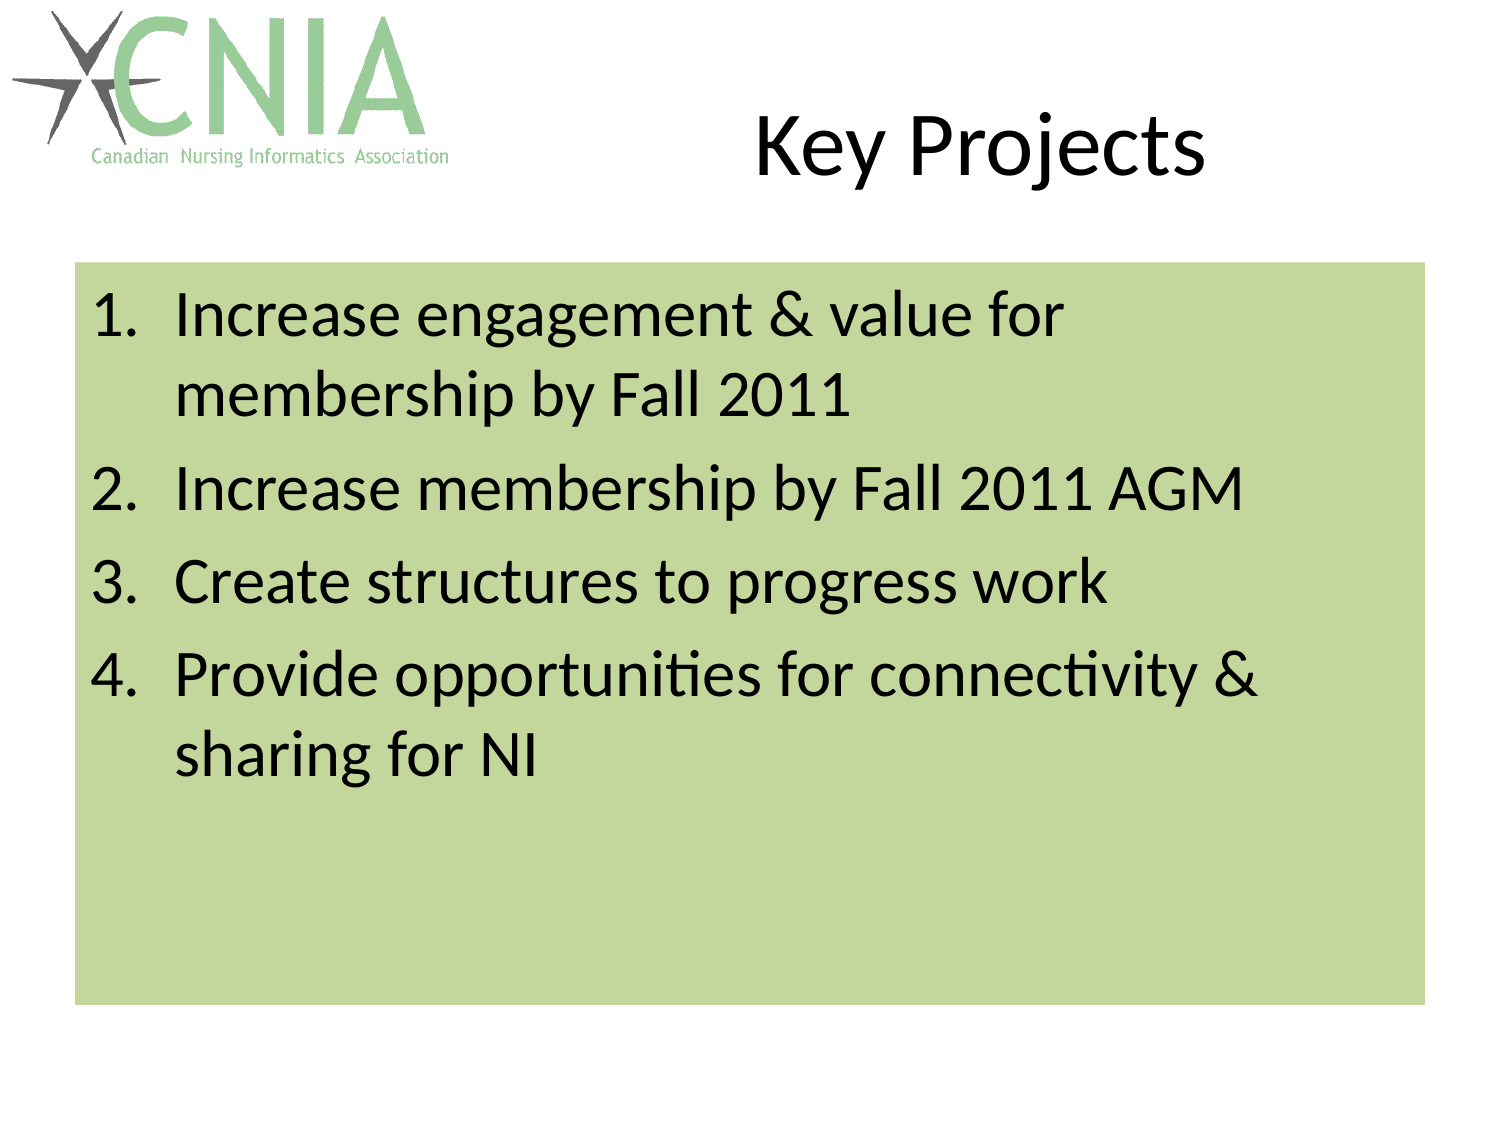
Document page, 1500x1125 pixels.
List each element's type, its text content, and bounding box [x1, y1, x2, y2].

title Key Projects [491, 44, 1471, 233]
list Increase engagement & value for membership by Fall 2011 Increase membership by Fall 2011 AGM Create structures to progress work Provide opportunities for connectivity & sharing for NI [74, 262, 1426, 1006]
picture [0, 0, 453, 170]
